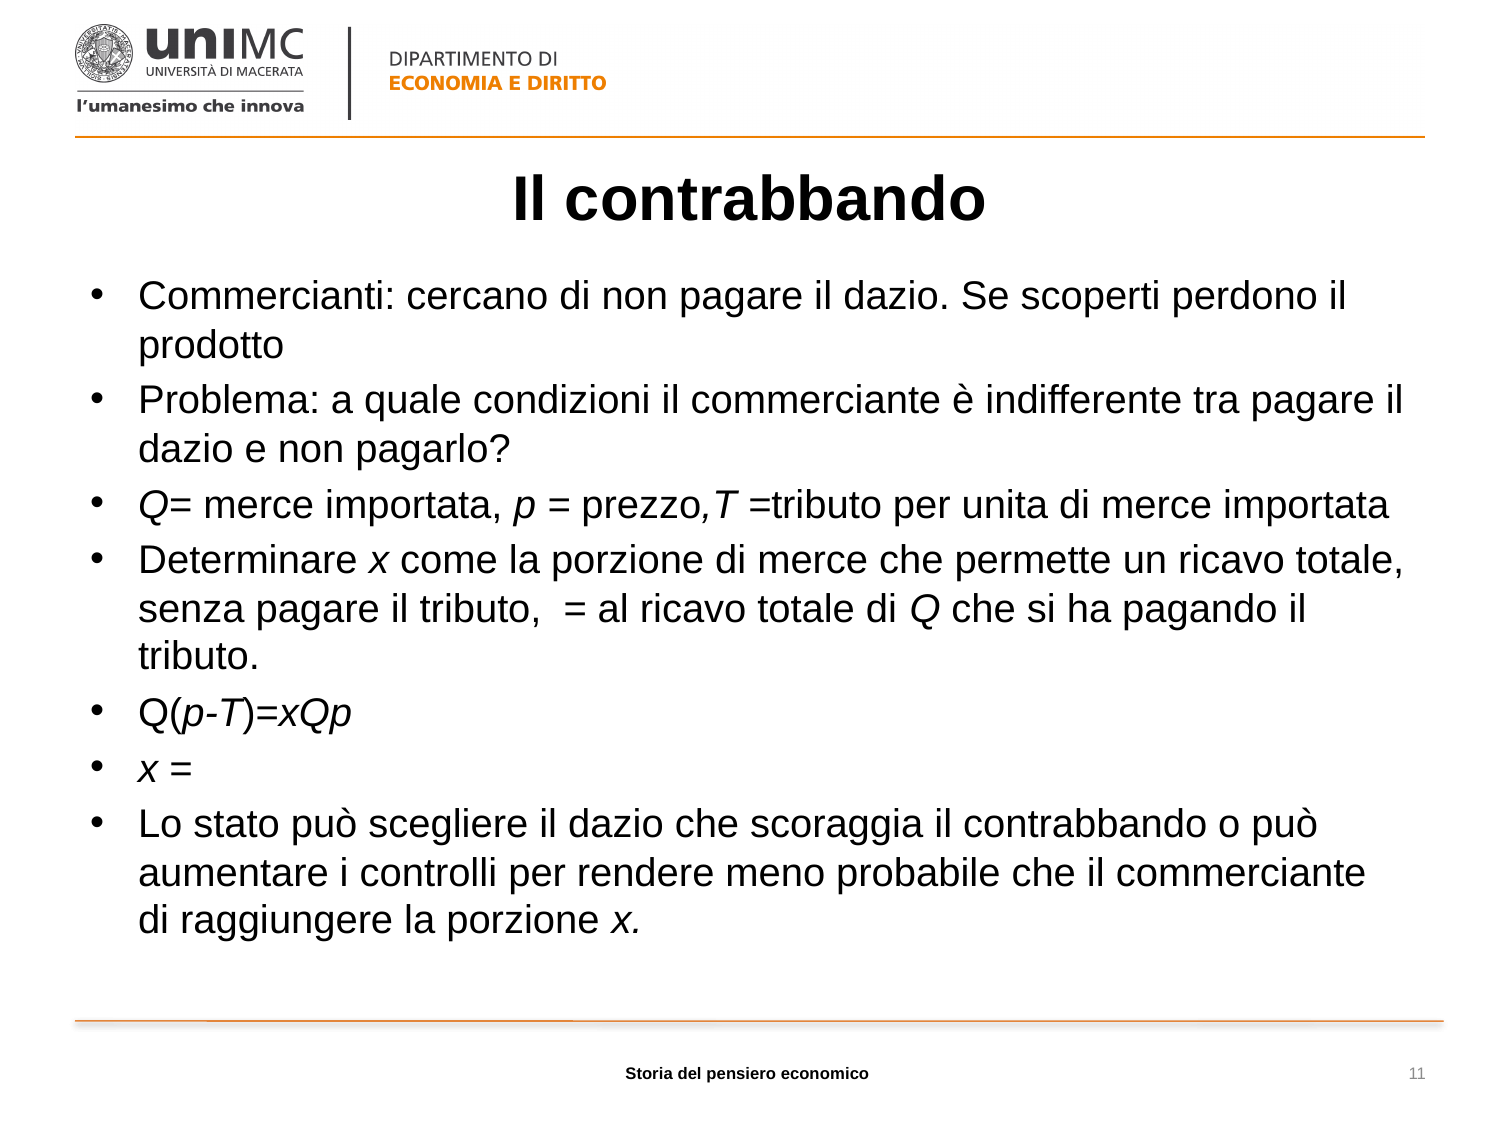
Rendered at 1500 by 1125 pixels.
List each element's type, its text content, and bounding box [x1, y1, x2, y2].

footer Storia del pensiero economico [512, 1042, 988, 1103]
slide_number 11 [1091, 1042, 1442, 1103]
title Il contrabbando [75, 149, 1425, 241]
picture [75, 24, 1425, 138]
